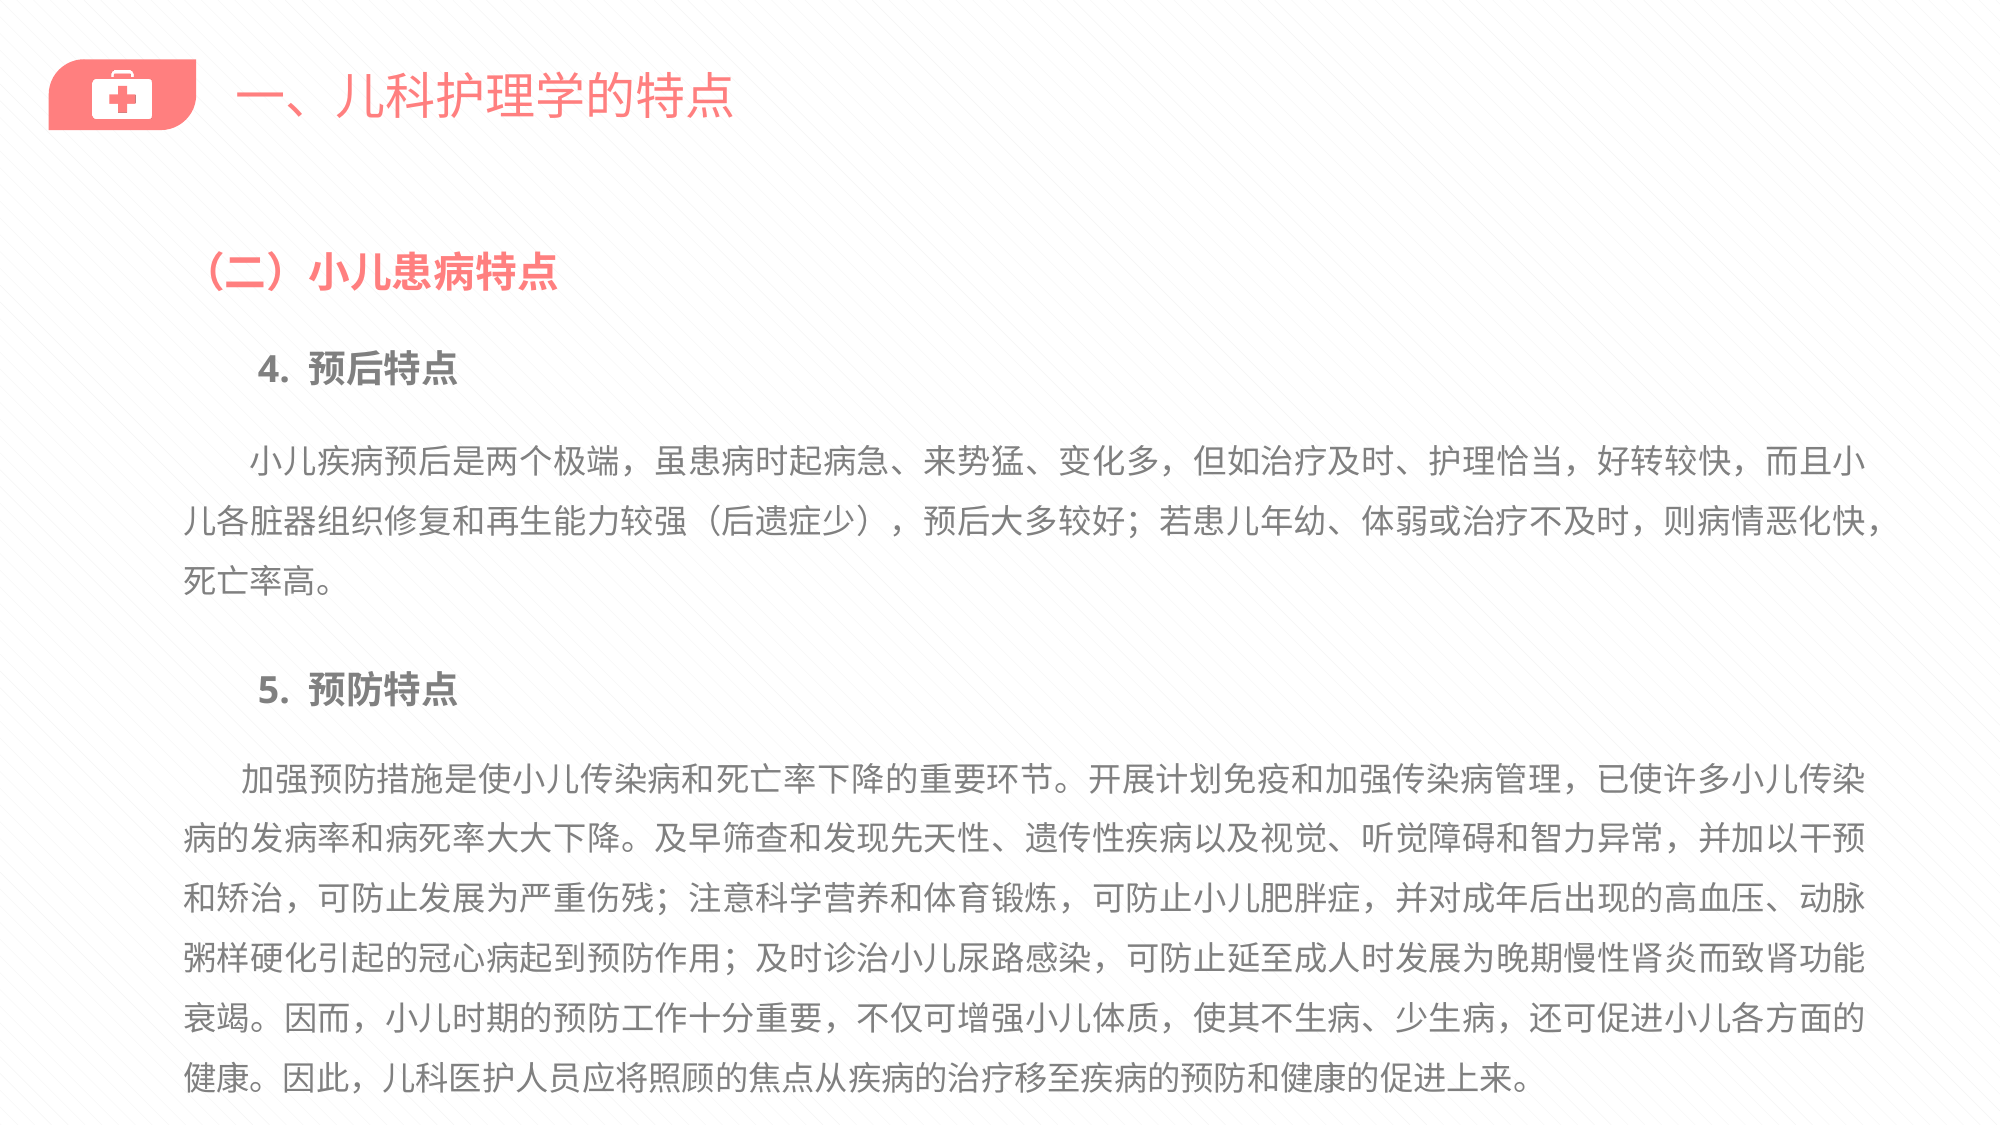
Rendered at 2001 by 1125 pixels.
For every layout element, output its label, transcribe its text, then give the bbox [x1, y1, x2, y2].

text_box （二）小儿患病特点 [168, 238, 1822, 304]
text_box 5. 预防特点 [168, 658, 1822, 719]
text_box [48, 50, 1934, 139]
text_box 小儿疾病预后是两个极端，虽患病时起病急、来势猛、变化多，但如治疗及时、护理恰当，好转较快，而且小儿各脏器组织修复和再生能力较强（后遗症少），预后大多较好；若患儿年幼、体弱或治疗不及时，则病情恶化快，死亡率高。 [168, 412, 1881, 608]
text_box 加强预防措施是使小儿传染病和死亡率下降的重要环节。开展计划免疫和加强传染病管理，已使许多小儿传染病的发病率和病死率大大下降。及早筛查和发现先天性、遗传性疾病以及视觉、听觉障碍和智力异常，并加以干预和矫治，可防止发展为严重伤残；注意科学营养和体育锻炼，可防止小儿肥胖症，并对成年后出现的高血压、动脉粥样硬化引起的冠心病起到预防作用；及时诊治小儿尿路感染，可防止延至成人时发展为晚期慢性肾炎而致肾功能衰竭。因而，小儿时期的预防工作十分重要，不仅可增强小儿体质，使其不生病、少生病，还可促进小儿各方面的健康。因此，儿科医护人员应将照顾的焦点从疾病的治疗移至疾病的预防和健康的促进上来。 [168, 730, 1881, 1105]
text_box 4. 预后特点 [168, 337, 1822, 397]
